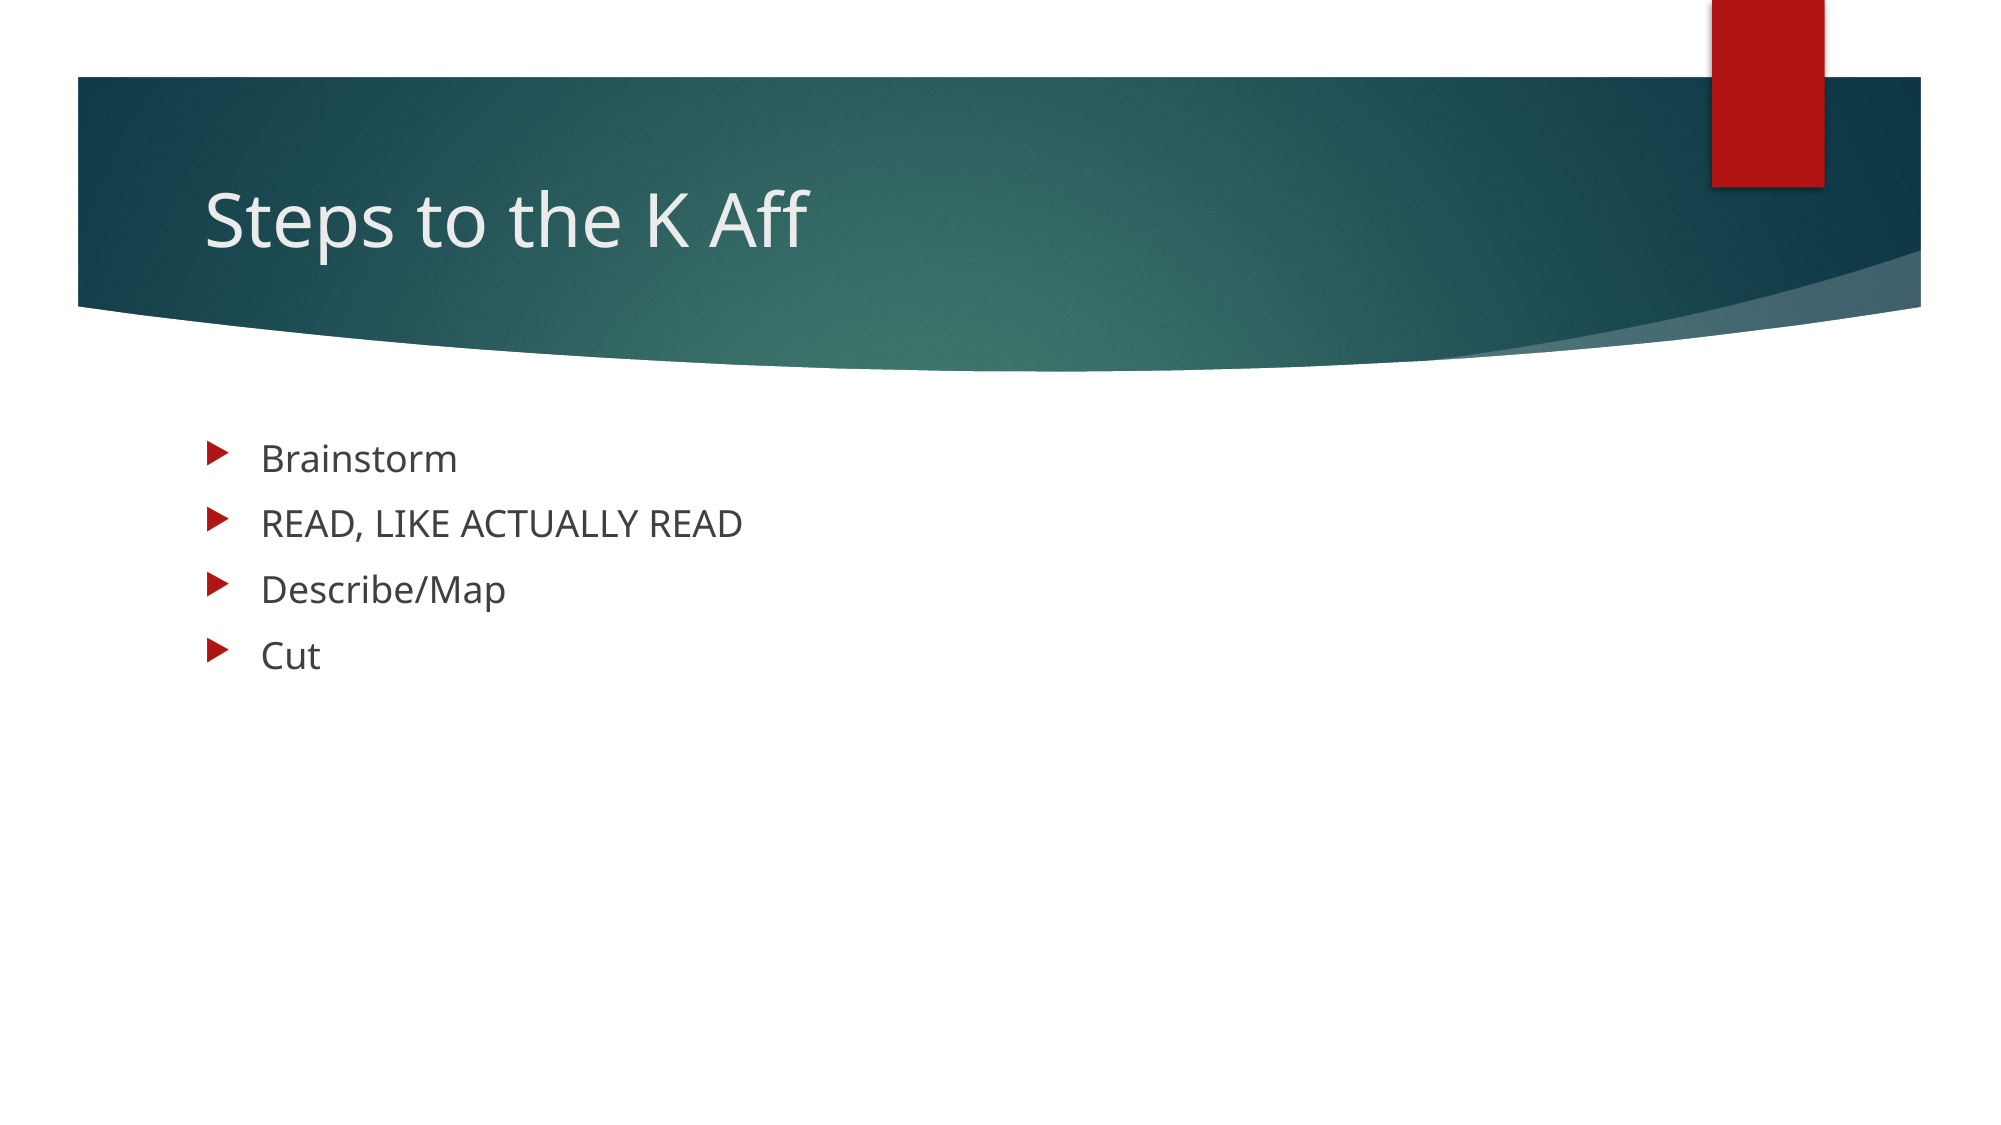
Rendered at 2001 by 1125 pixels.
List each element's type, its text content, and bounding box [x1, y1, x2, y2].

list Brainstorm READ, LIKE ACTUALLY READ Describe/Map Cut [189, 427, 1638, 988]
title Steps to the K Aff [189, 159, 1638, 276]
